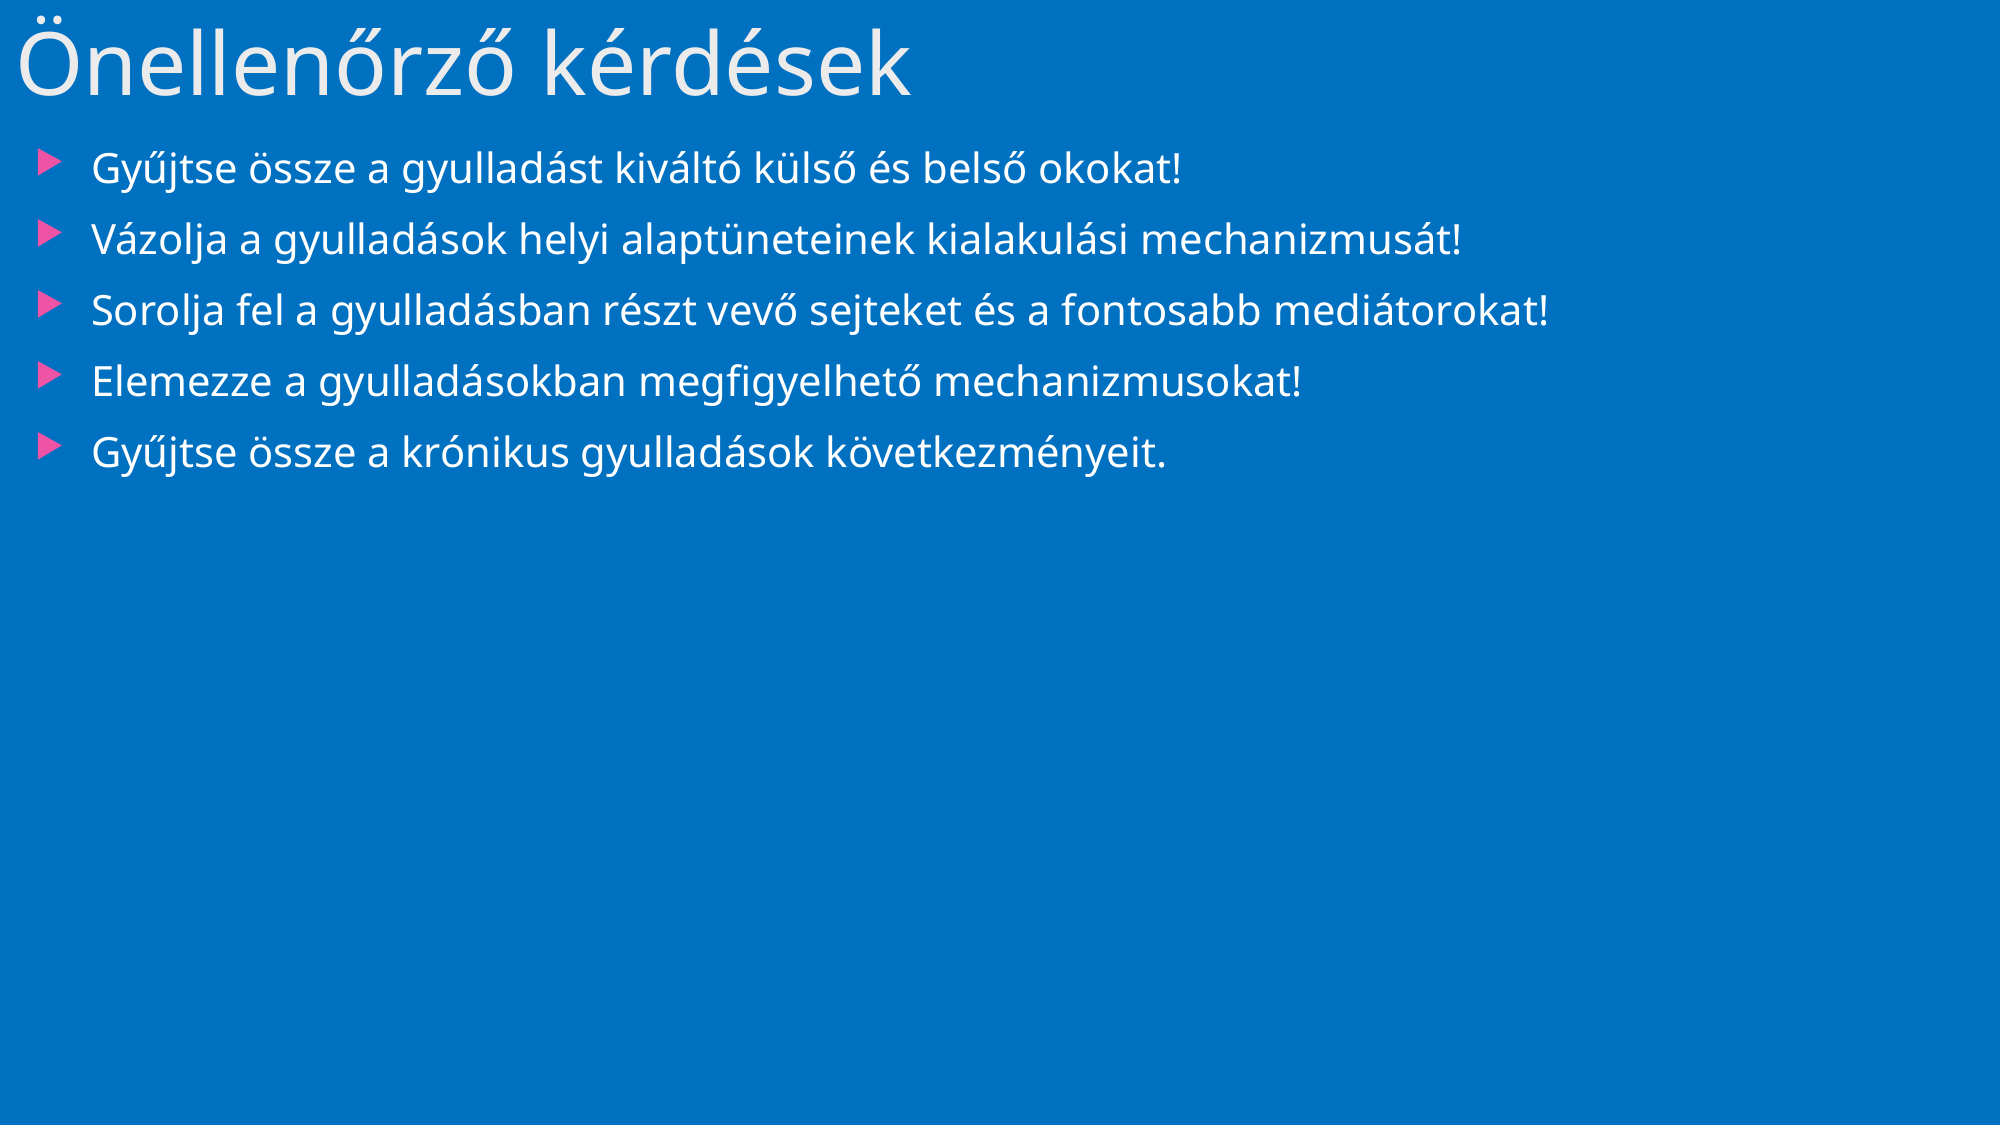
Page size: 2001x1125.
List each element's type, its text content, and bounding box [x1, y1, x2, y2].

list Gyűjtse össze a gyulladást kiváltó külső és belső okokat! Vázolja a gyulladások helyi alaptüneteinek kialakulási mechanizmusát! Sorolja fel a gyulladásban részt vevő sejteket és a fontosabb mediátorokat! Elemezze a gyulladásokban megfigyelhető mechanizmusokat! Gyűjtse össze a krónikus gyulladások következményeit. [19, 134, 1964, 1106]
title Önellenőrző kérdések [0, 0, 1543, 230]
